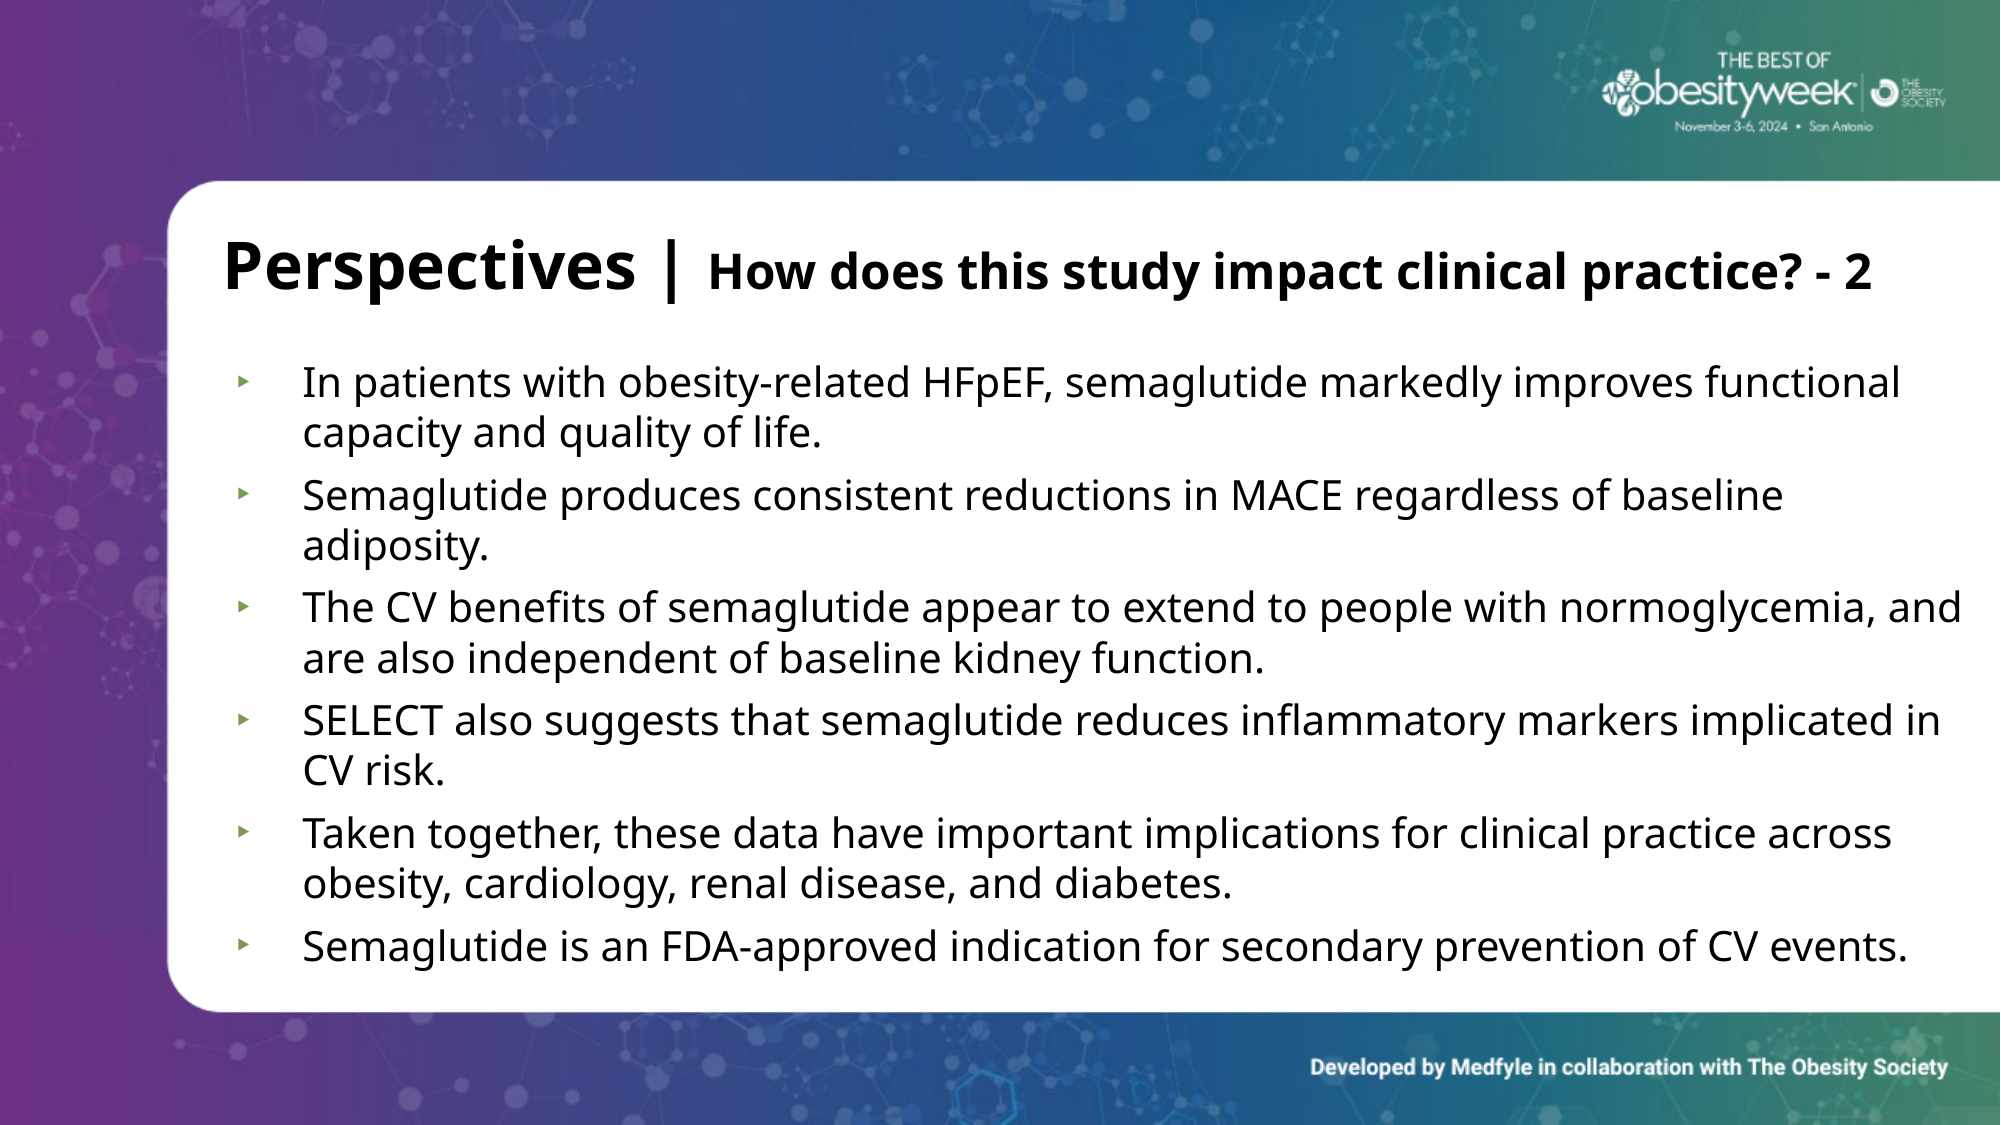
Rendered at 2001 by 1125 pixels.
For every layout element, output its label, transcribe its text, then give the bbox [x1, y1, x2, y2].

list In patients with obesity-related HFpEF, semaglutide markedly improves functional capacity and quality of life. Semaglutide produces consistent reductions in MACE regardless of baseline adiposity. The CV benefits of semaglutide appear to extend to people with normoglycemia, and are also independent of baseline kidney function. SELECT also suggests that semaglutide reduces inflammatory markers implicated in CV risk. Taken together, these data have important implications for clinical practice across obesity, cardiology, renal disease, and diabetes. Semaglutide is an FDA-approved indication for secondary prevention of CV events. [212, 348, 1982, 980]
picture [0, 0, 2000, 1125]
title Perspectives | How does this study impact clinical practice? - 2 [207, 211, 1978, 326]
